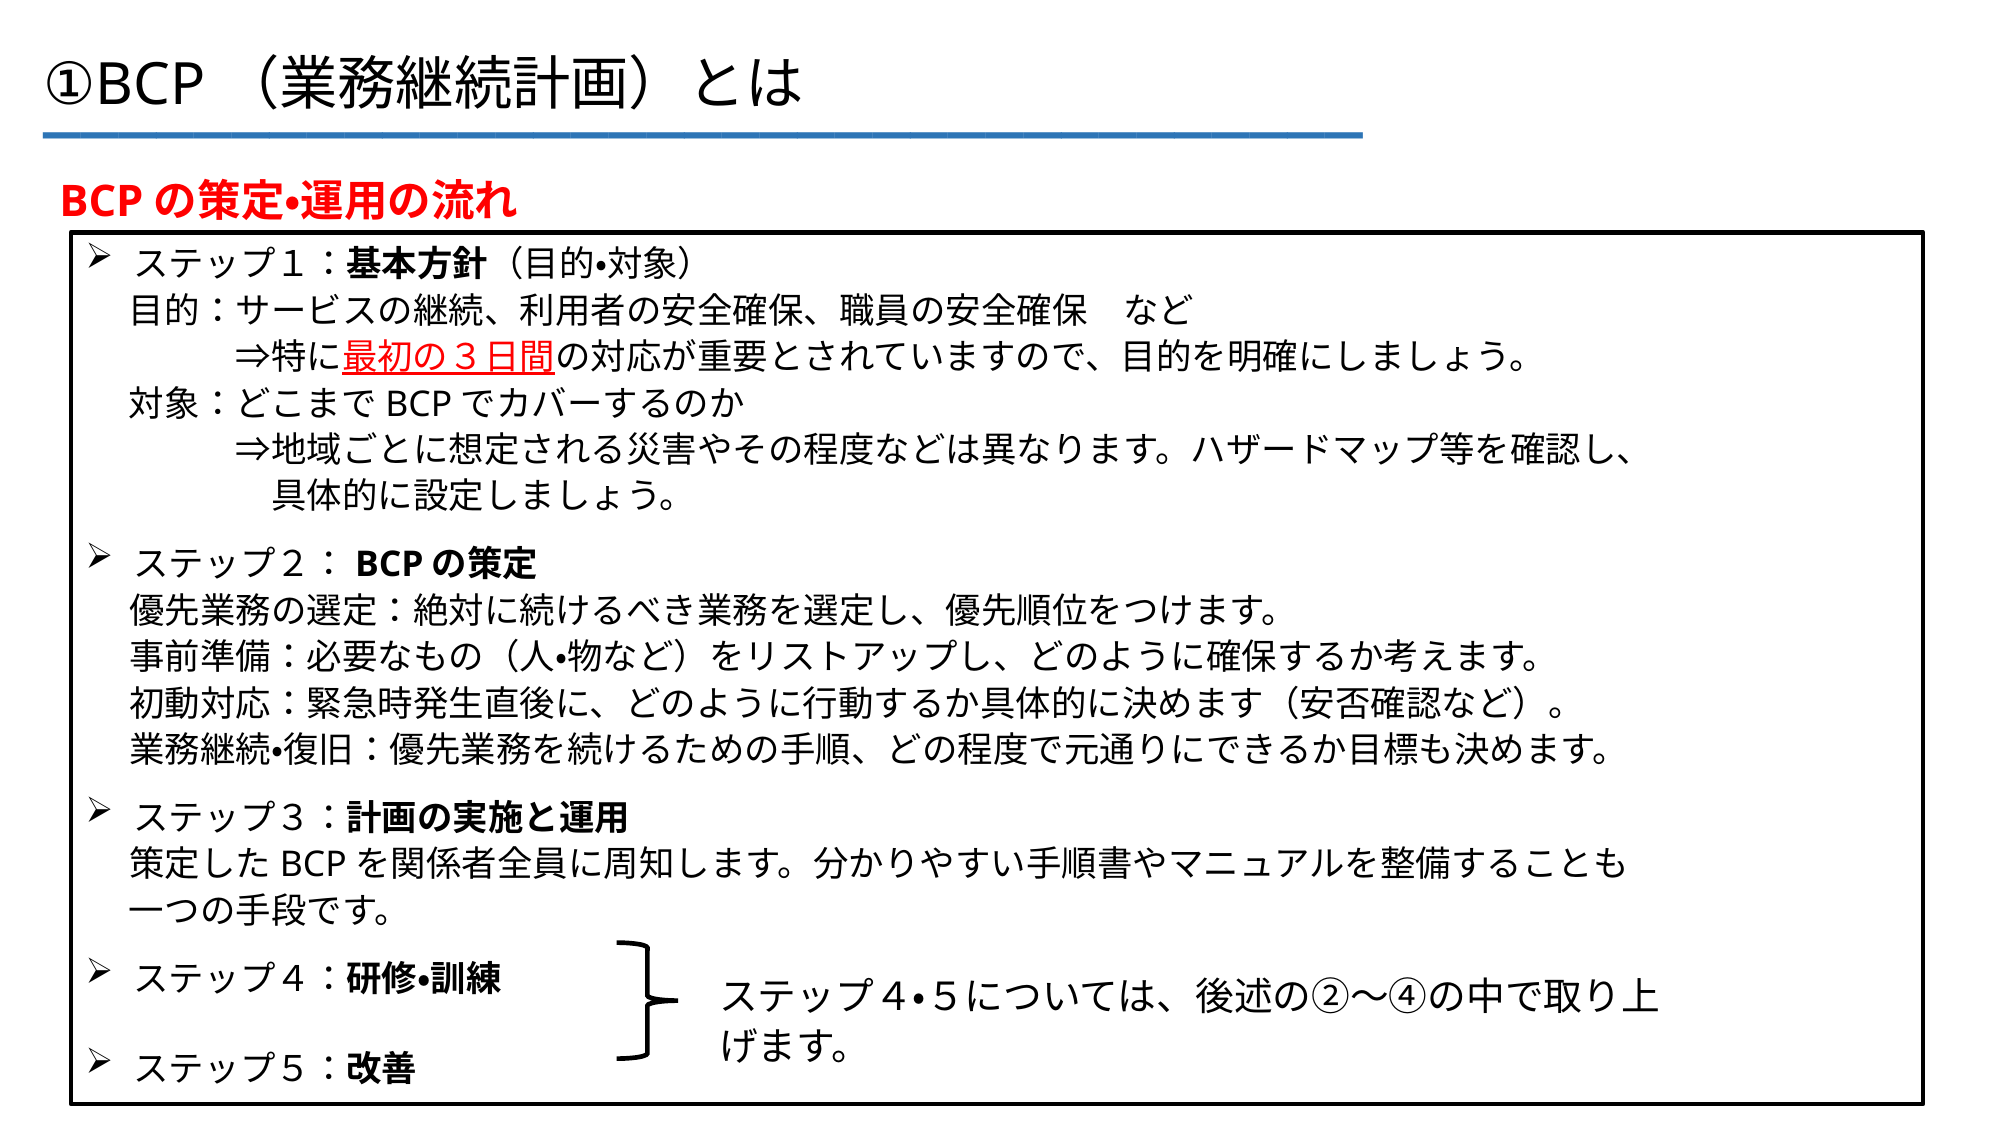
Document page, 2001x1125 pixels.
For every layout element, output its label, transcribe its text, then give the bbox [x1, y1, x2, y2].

text_box [616, 942, 679, 1060]
text_box ①BCP（業務継続計画）とは [28, 36, 1923, 131]
text_box ステップ１：基本方針（目的・対象） 目的：サービスの継続、利用者の安全確保、職員の安全確保 など ⇒特に最初の３日間の対応が重要とされていますので、目的を明確にしましょう。 対象：どこまでBCPでカバーするのか ⇒地域ごとに想定される災害やその程度などは異なります。ハザードマップ等を確認し、 具体的に設定しましょう。 ステップ２：BCPの策定 優先業務の選定：絶対に続けるべき業務を選定し、優先順位をつけます。 事前準備：必要なもの（人・物など）をリストアップし、どのように確保するか考えます。 初動対応：緊急時発生直後に、どのように行動するか具体的に決めます（安否確認など）。 業務継続・復旧：優先業務を続けるための手順、どの程度で元通りにできるか目標も決めます。 ステップ３：計画の実施と運用 策定したBCPを関係者全員に周知します。分かりやすい手順書やマニュアルを整備することも 一つの手段です。 ステップ４：研修・訓練 ステップ５：改善 [70, 232, 1923, 1104]
text_box ___________________________________ [28, 17, 1960, 164]
text_box ステップ４・５については、後述の②～④の中で取り上げます。 [704, 962, 1676, 1079]
text_box BCPの策定・運用の流れ [44, 163, 1939, 236]
